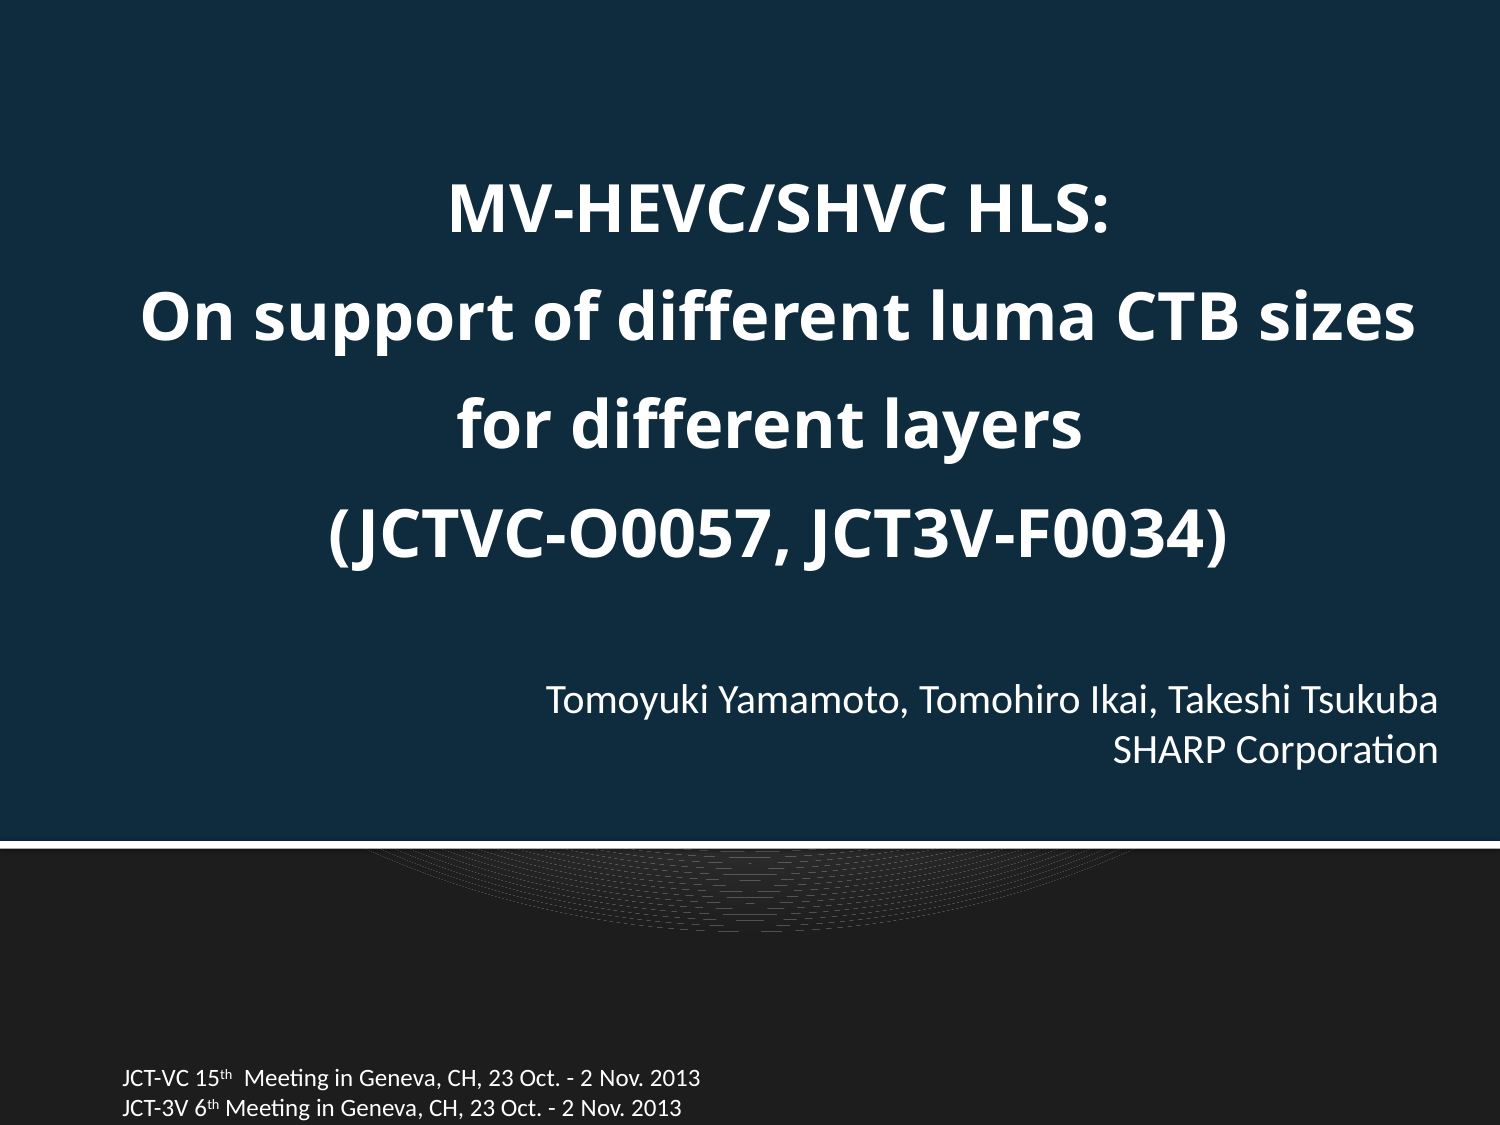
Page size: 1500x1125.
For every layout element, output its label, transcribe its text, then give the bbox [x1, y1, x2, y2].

list JCT-VC 15th Meeting in Geneva, CH, 23 Oct. - 2 Nov. 2013 JCT-3V 6th Meeting in Geneva, CH, 23 Oct. - 2 Nov. 2013 [93, 1046, 810, 1118]
subtitle Tomoyuki Yamamoto, Tomohiro Ikai, Takeshi Tsukuba SHARP Corporation [206, 597, 1448, 823]
title MV-HEVC/SHVC HLS: On support of different luma CTB sizes for different layers (JCTVC-O0057, JCT3V-F0034) [112, 136, 1438, 510]
